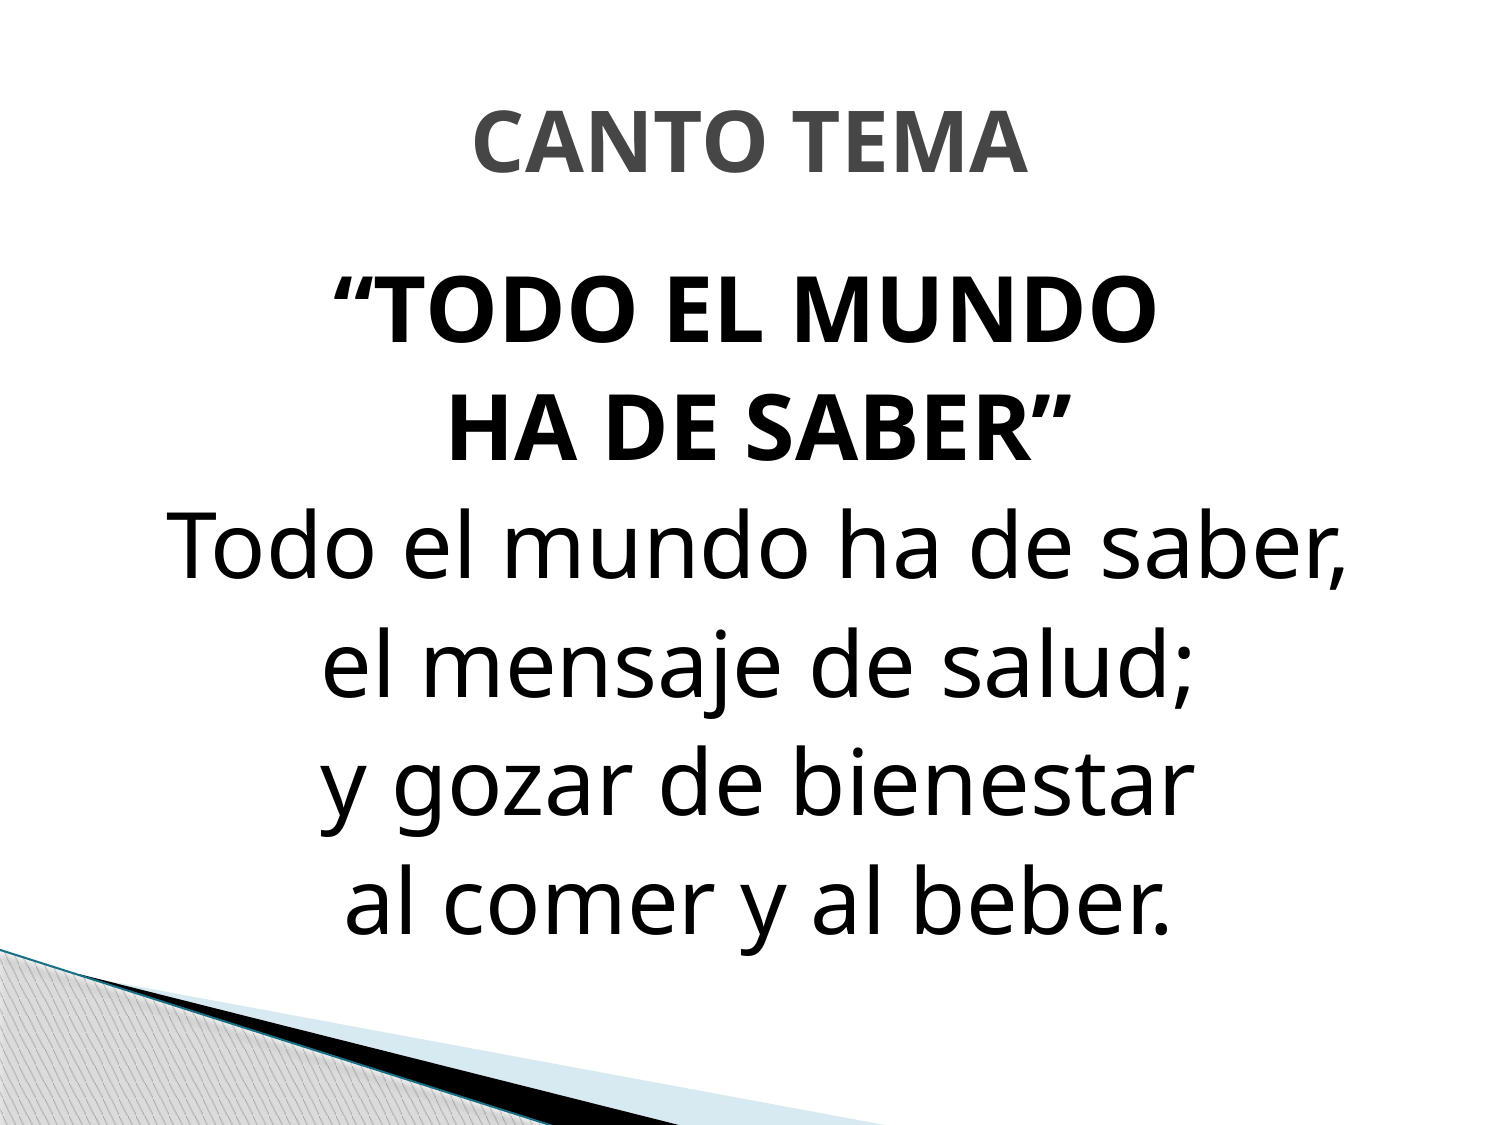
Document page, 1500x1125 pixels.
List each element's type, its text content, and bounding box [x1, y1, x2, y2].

title CANTO TEMA [75, 45, 1425, 233]
list “TODO EL MUNDO HA DE SABER” Todo el mundo ha de saber, el mensaje de salud; y gozar de bienestar al comer y al beber. [75, 243, 1425, 986]
